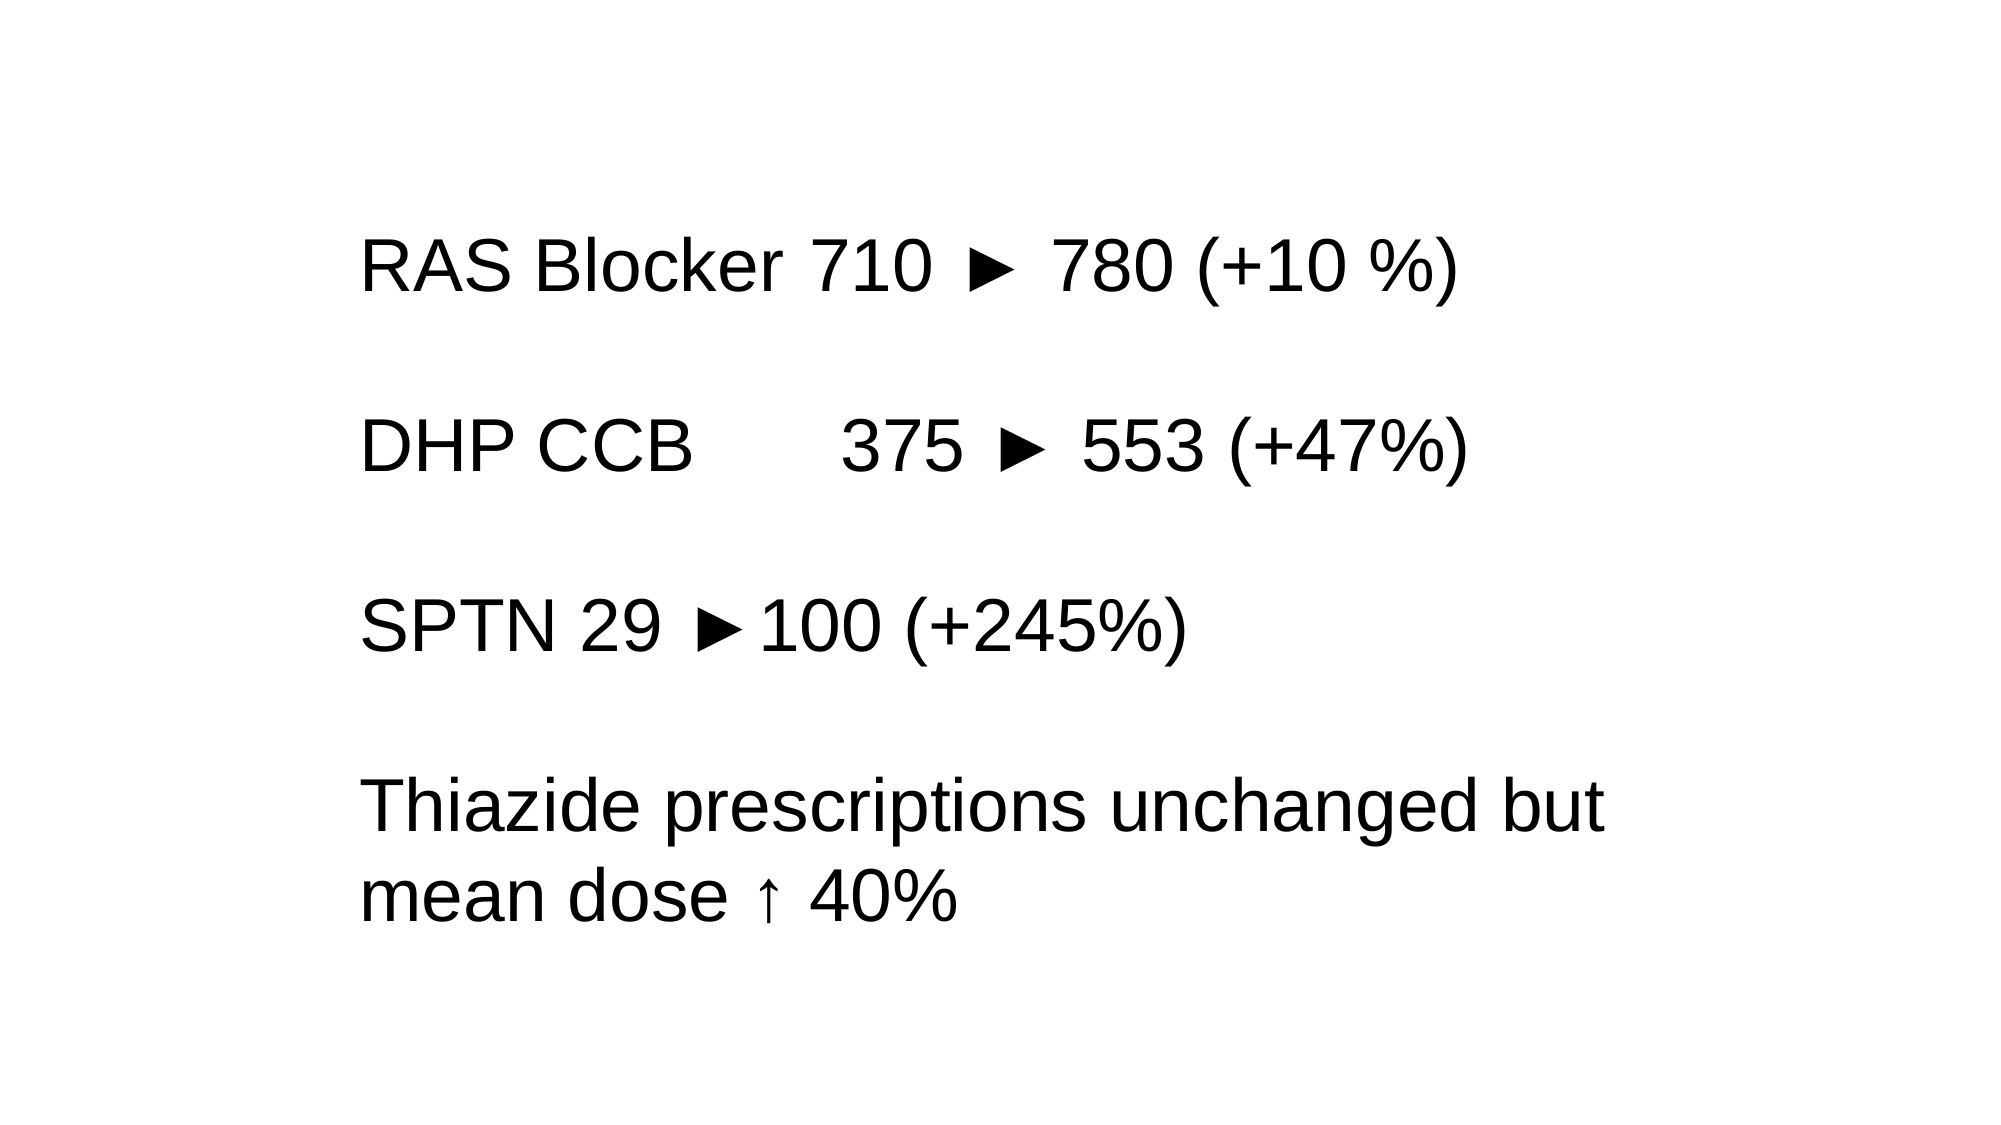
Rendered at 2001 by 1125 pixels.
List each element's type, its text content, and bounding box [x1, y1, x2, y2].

text_box RAS Blocker 710 ► 780 (+10 %) DHP CCB 375 ► 553 (+47%) SPTN 29 ►100 (+245%) Thiazide prescriptions unchanged but mean dose ↑ 40% [344, 119, 1668, 944]
